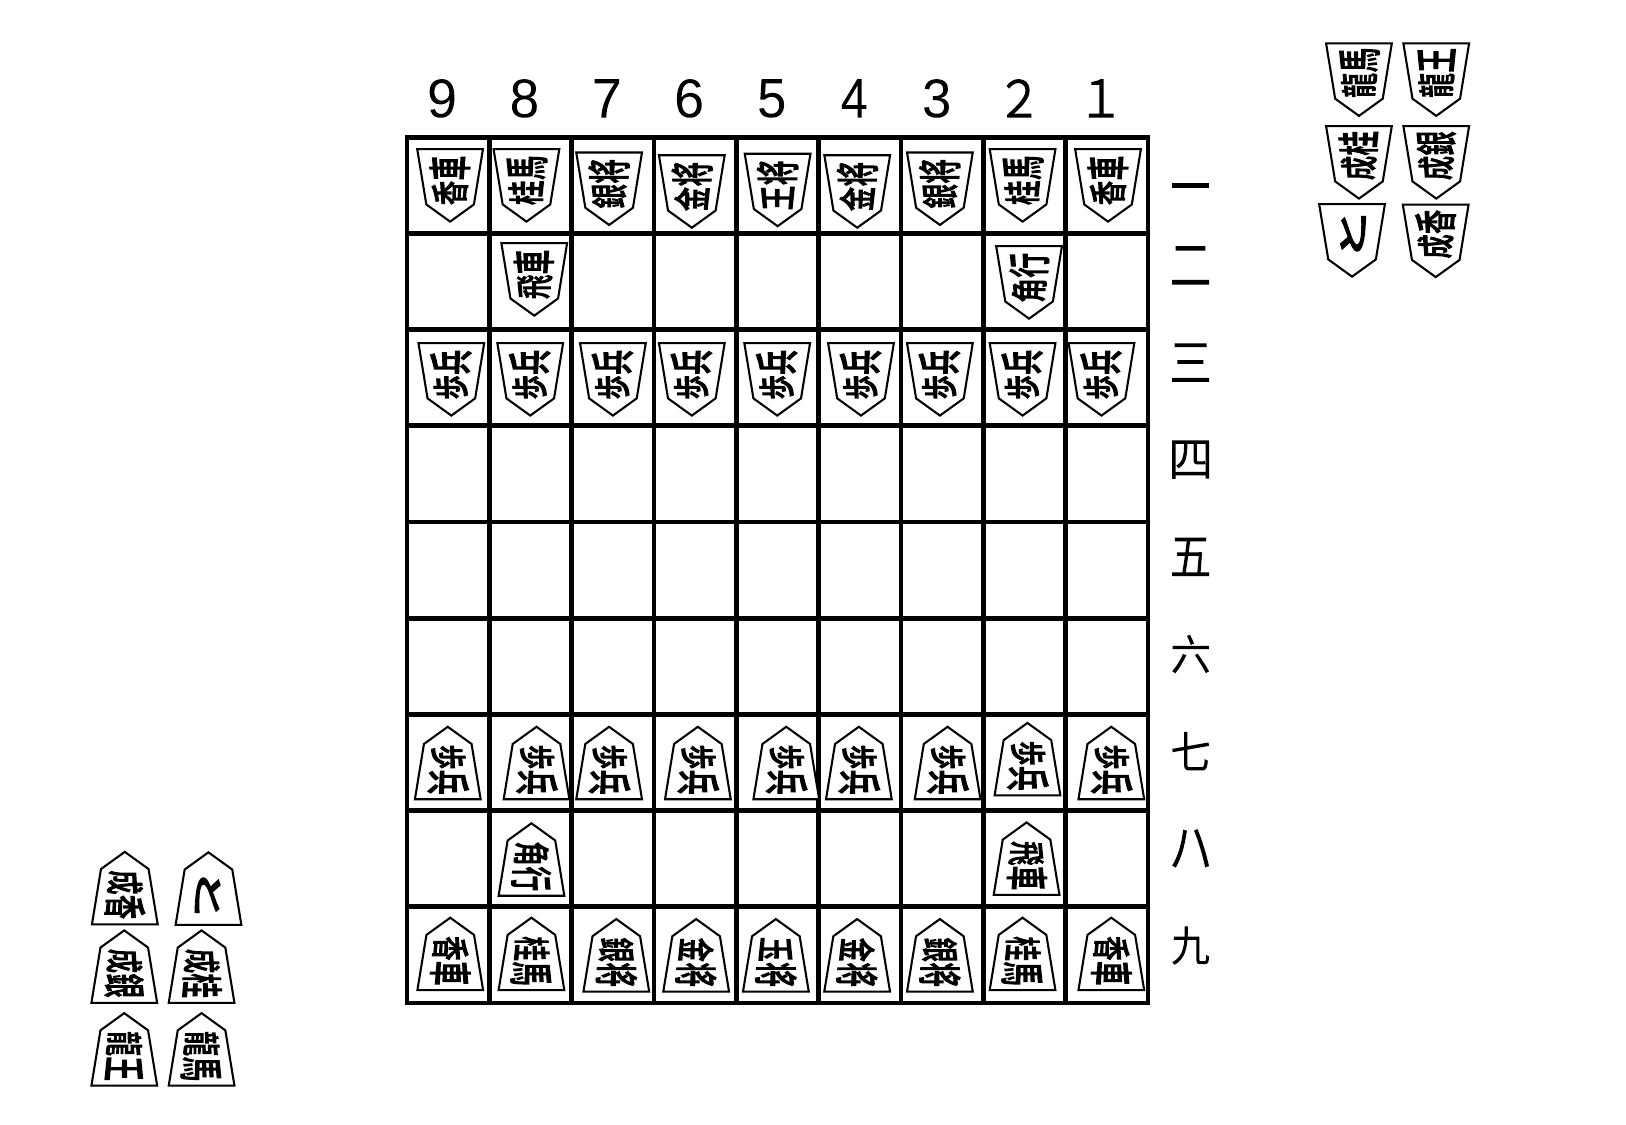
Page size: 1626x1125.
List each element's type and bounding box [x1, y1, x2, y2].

text_box [576, 152, 642, 225]
text_box [993, 822, 1060, 895]
text_box [1319, 204, 1385, 277]
text_box [663, 919, 730, 992]
text_box [1326, 126, 1392, 199]
text_box [825, 726, 892, 800]
text_box [1068, 343, 1135, 416]
text_box [989, 149, 1056, 222]
text_box [753, 726, 820, 800]
text_box [583, 919, 650, 992]
text_box [744, 153, 811, 227]
text_box [414, 726, 481, 800]
text_box [906, 343, 973, 416]
text_box [493, 149, 560, 222]
text_box [91, 930, 158, 1003]
text_box [824, 919, 890, 992]
text_box [417, 917, 484, 991]
text_box [989, 343, 1056, 416]
text_box [417, 149, 483, 222]
text_box [418, 343, 485, 416]
text_box [658, 343, 725, 416]
text_box [175, 852, 242, 925]
text_box [168, 1013, 235, 1086]
text_box [742, 919, 809, 992]
text_box [503, 726, 570, 800]
text_box [989, 917, 1056, 991]
text_box [994, 722, 1061, 796]
text_box [1402, 204, 1469, 278]
text_box [828, 343, 894, 416]
text_box [1078, 726, 1145, 800]
text_box [91, 851, 158, 925]
text_box [824, 155, 890, 228]
text_box [1403, 126, 1470, 199]
text_box [501, 243, 568, 316]
text_box [1326, 43, 1392, 116]
text_box [168, 930, 235, 1003]
text_box [744, 343, 810, 416]
text_box [1075, 149, 1141, 222]
text_box [1403, 43, 1470, 116]
text_box [576, 726, 642, 800]
text_box [996, 246, 1062, 319]
text_box [498, 917, 565, 991]
text_box [91, 1013, 158, 1086]
text_box [1078, 917, 1145, 991]
text_box [906, 919, 973, 992]
text_box [906, 152, 973, 225]
text_box [914, 726, 981, 800]
text_box [407, 79, 1210, 1003]
text_box [664, 726, 731, 800]
text_box [658, 155, 725, 228]
text_box [497, 343, 564, 416]
text_box [580, 343, 646, 416]
text_box [498, 823, 565, 896]
